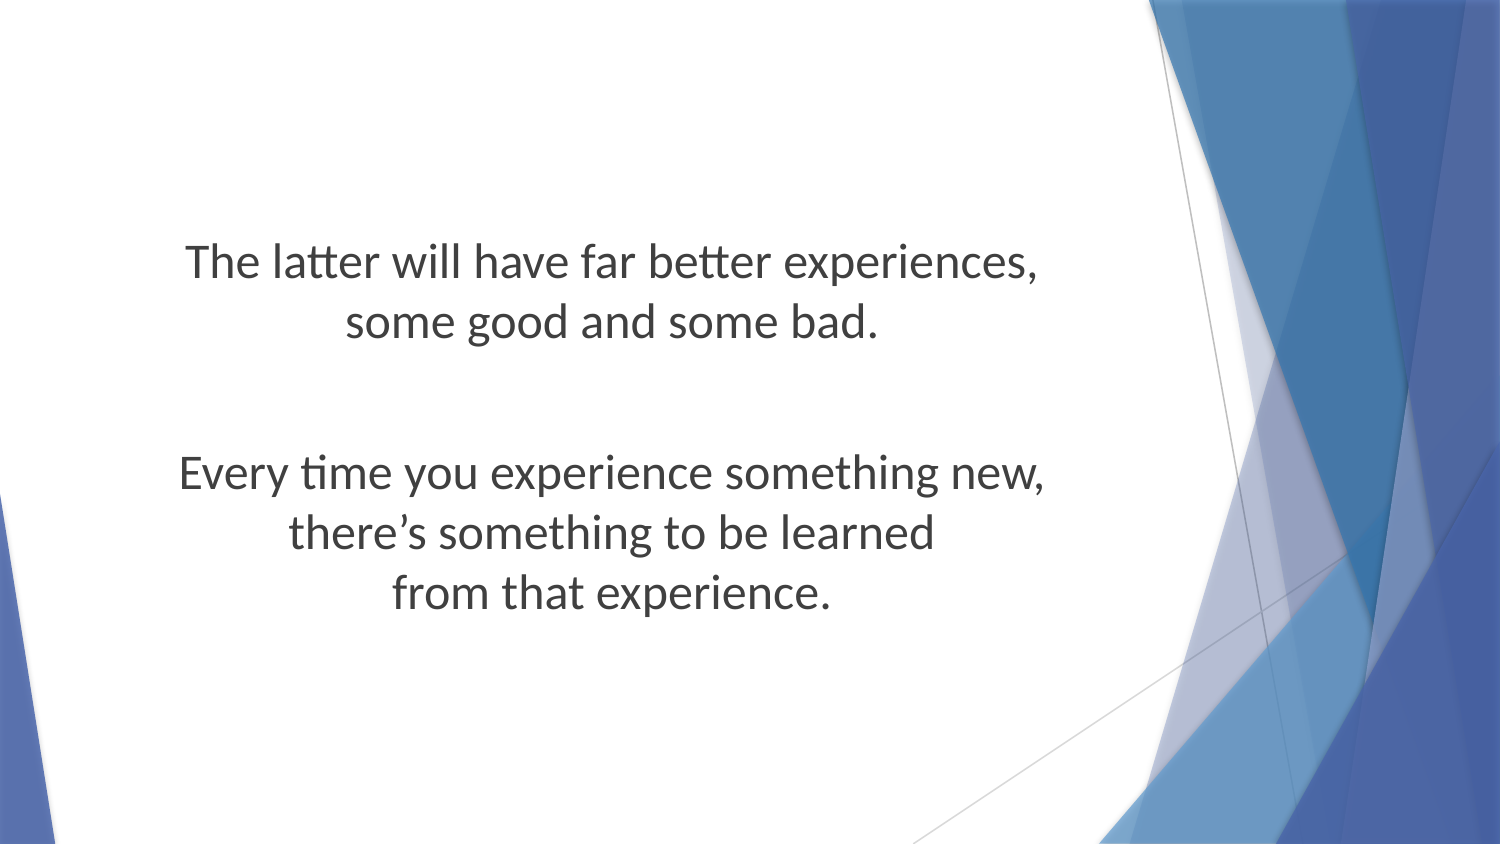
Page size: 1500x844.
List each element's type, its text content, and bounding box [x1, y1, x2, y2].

list The latter will have far better experiences, some good and some bad. Every time you experience something new, there’s something to be learned from that experience. [83, 221, 1141, 670]
